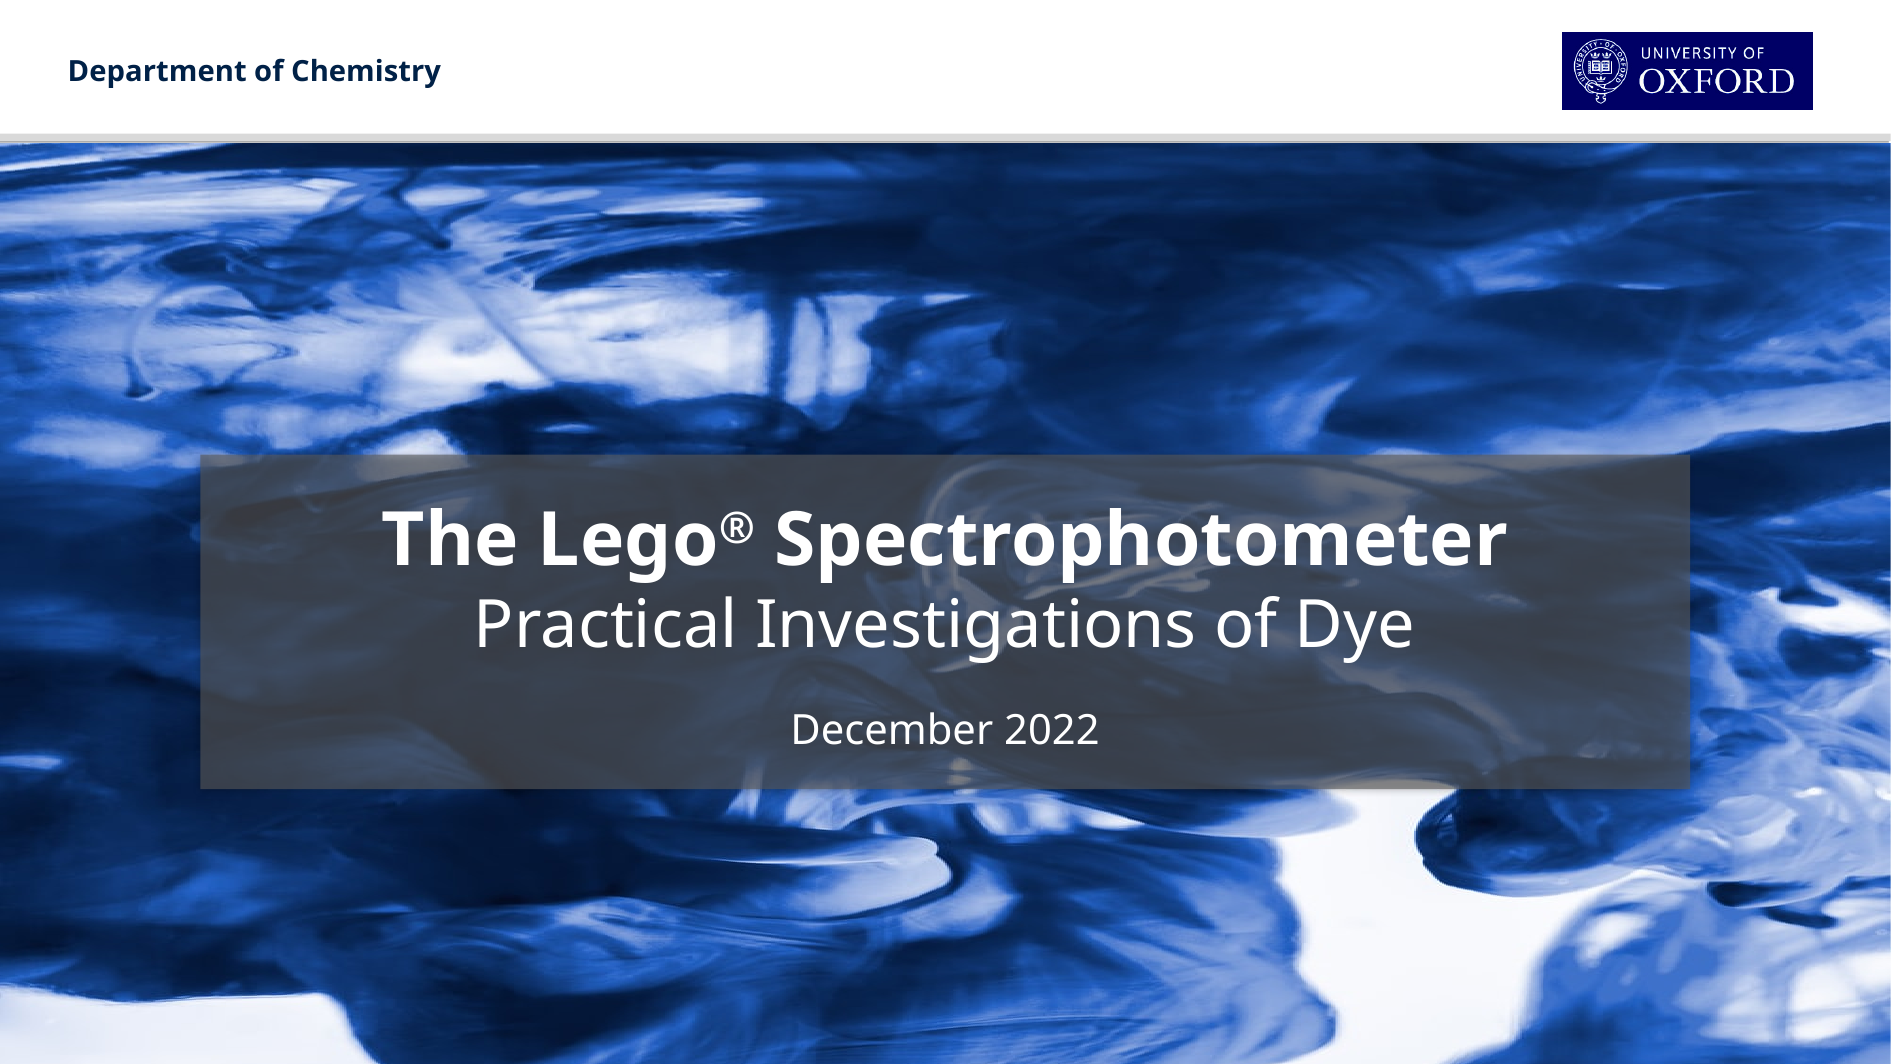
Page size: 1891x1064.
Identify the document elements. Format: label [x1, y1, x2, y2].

picture [1562, 32, 1813, 110]
picture [0, 143, 1891, 1064]
